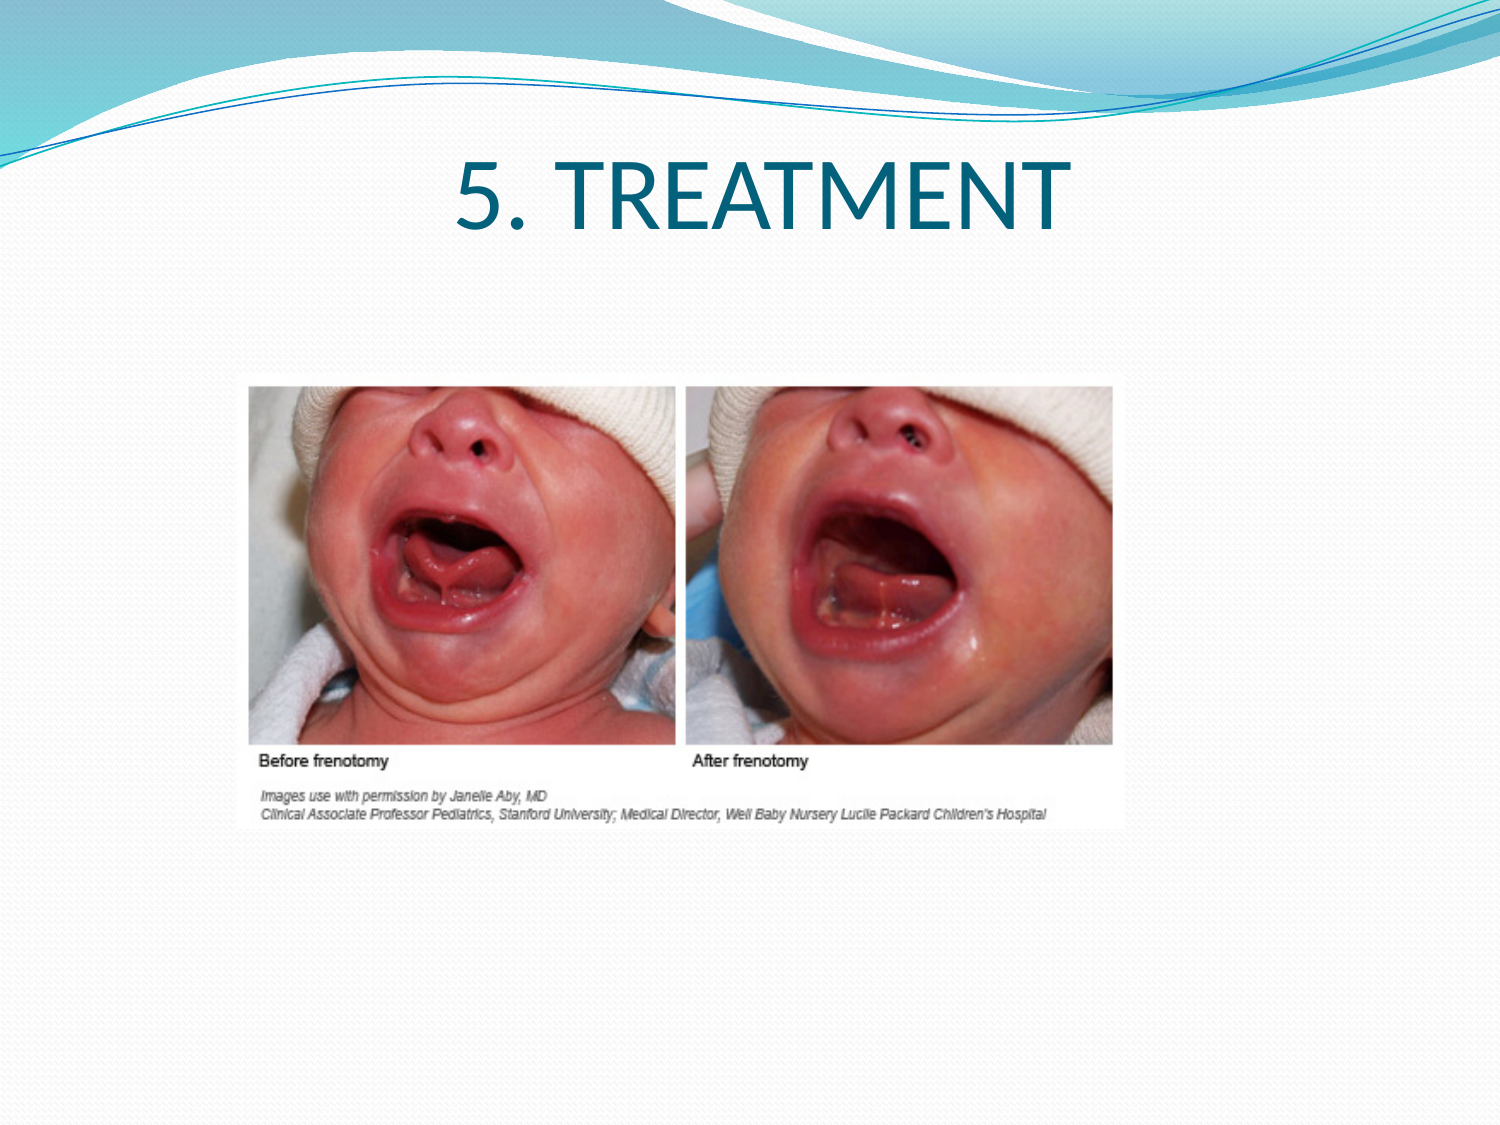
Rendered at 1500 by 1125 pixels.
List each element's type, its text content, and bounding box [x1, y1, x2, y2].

title 5. TREATMENT [87, 62, 1438, 250]
picture [237, 374, 1126, 829]
